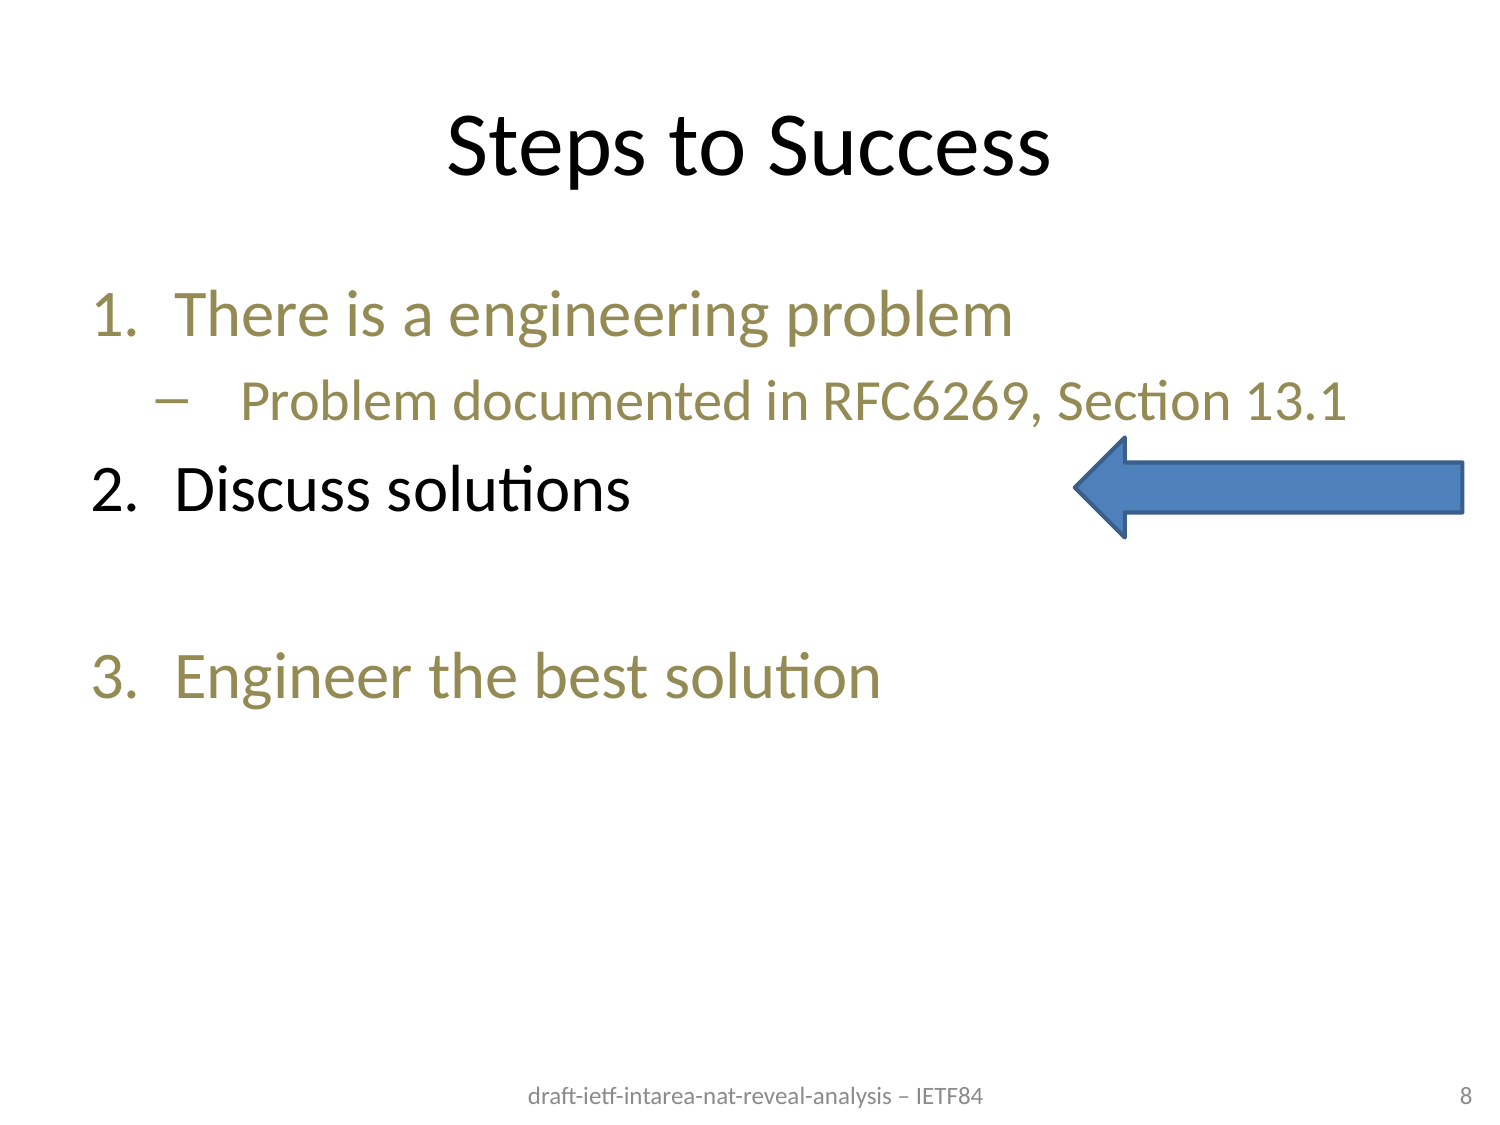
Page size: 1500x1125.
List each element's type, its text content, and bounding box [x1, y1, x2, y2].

list There is a engineering problem Problem documented in RFC6269, Section 13.1 Discuss solutions Engineer the best solution [75, 262, 1425, 1005]
slide_number 8 [1137, 1065, 1488, 1125]
title Steps to Success [75, 45, 1425, 233]
text_box [1072, 435, 1465, 540]
